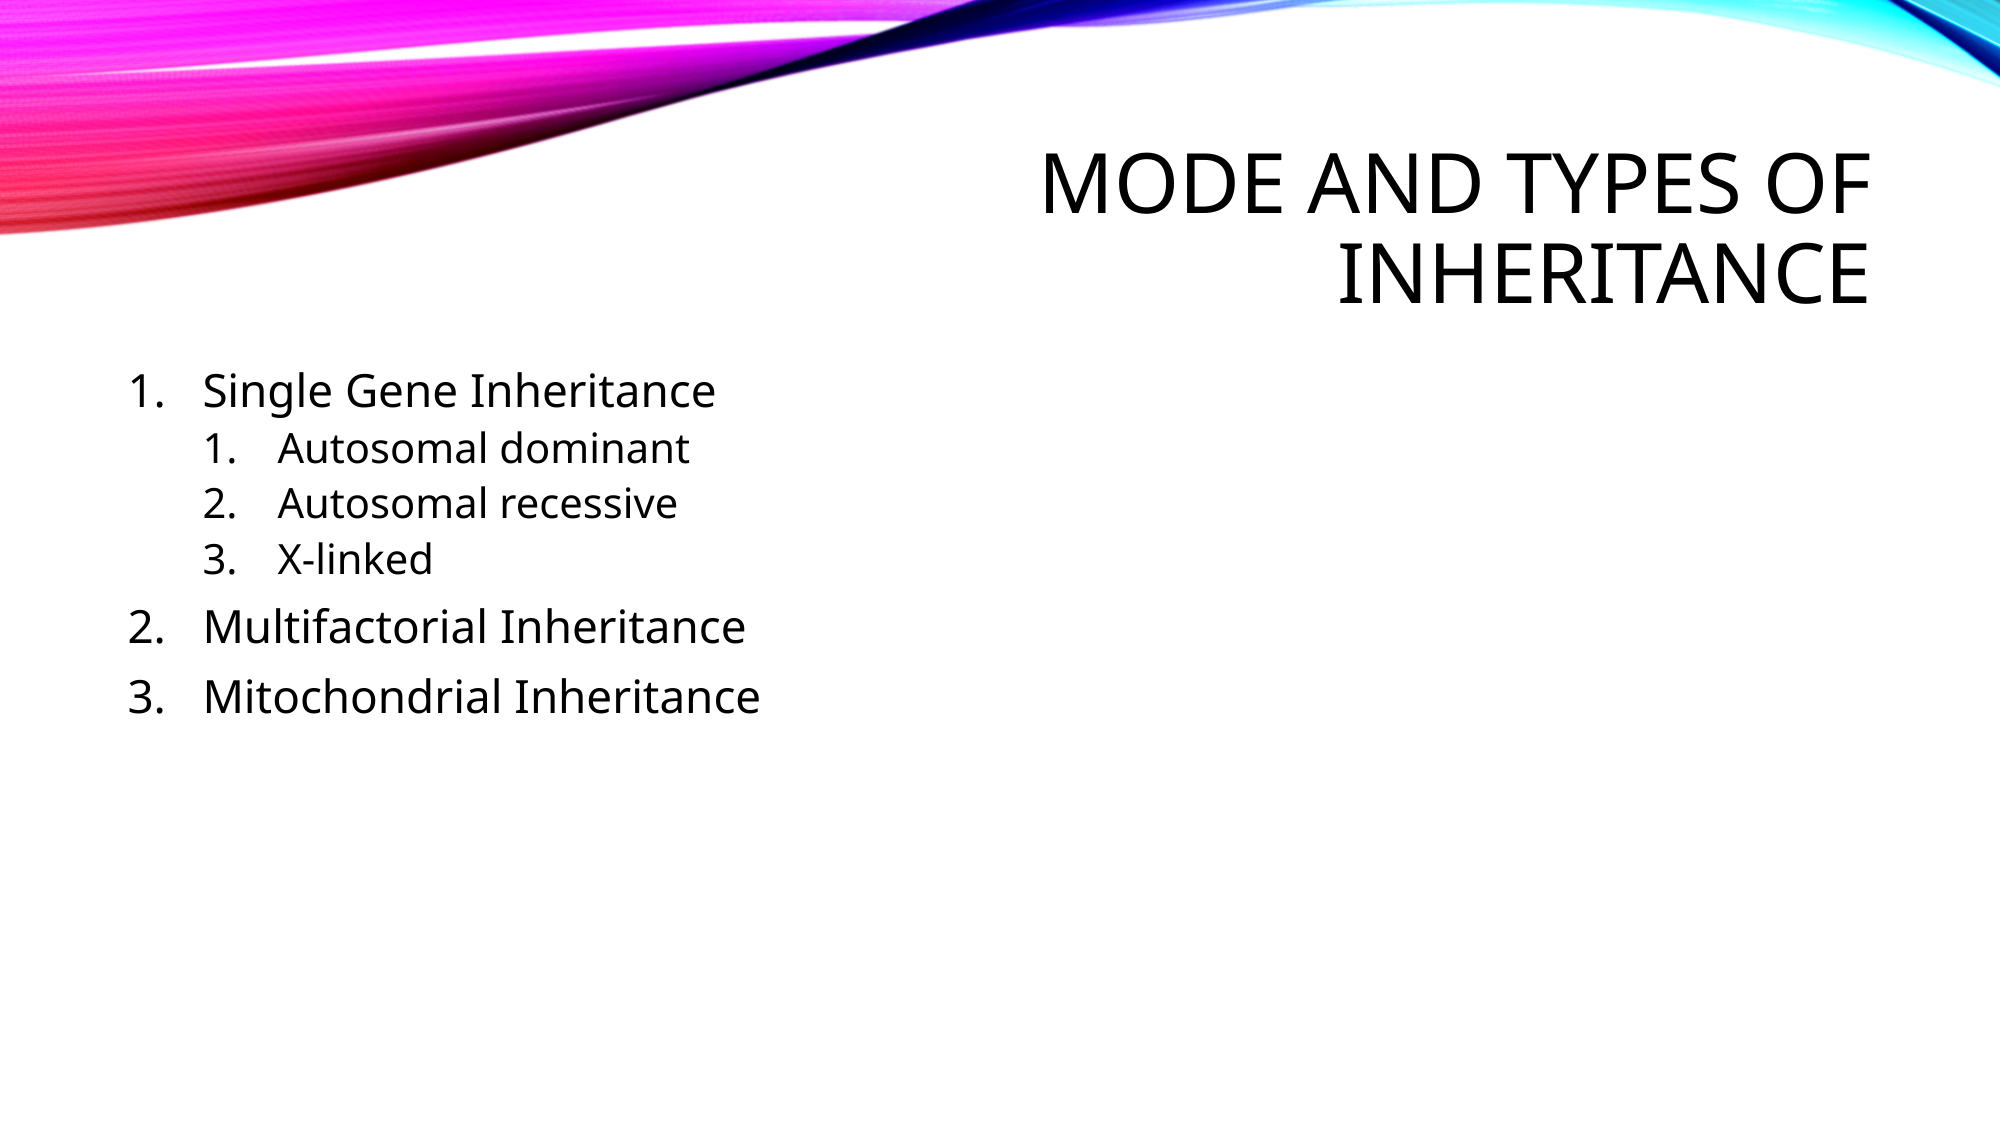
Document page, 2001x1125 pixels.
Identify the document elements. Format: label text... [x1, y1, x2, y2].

list Single Gene Inheritance Autosomal dominant Autosomal recessive X-linked Multifactorial Inheritance Mitochondrial Inheritance [112, 360, 1888, 1021]
picture [1890, 0, 2000, 75]
picture [0, 0, 2000, 237]
picture [1910, 0, 2000, 45]
title Mode and types of inheritance [474, 125, 1888, 338]
